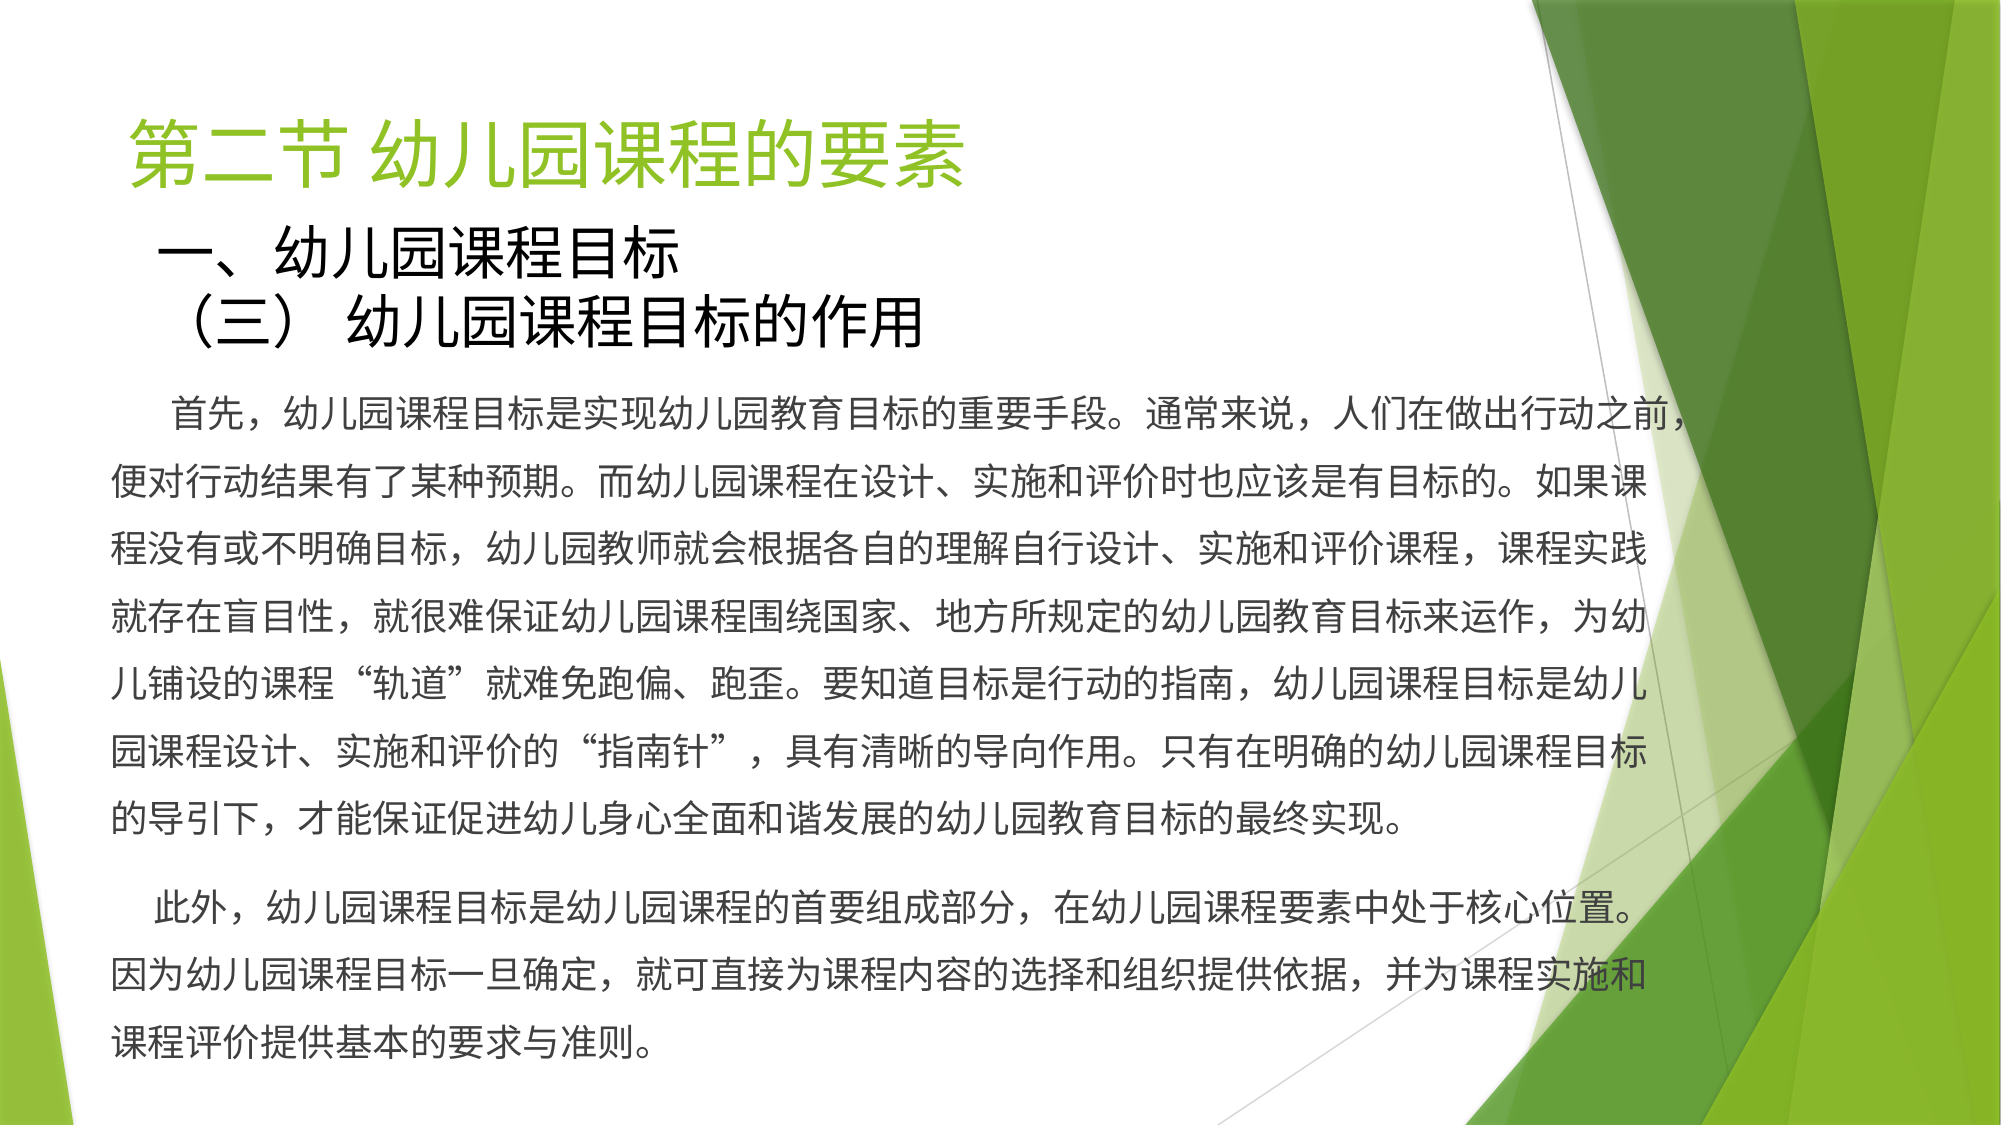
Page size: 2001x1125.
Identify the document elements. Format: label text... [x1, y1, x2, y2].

title 第二节 幼儿园课程的要素 [111, 99, 1522, 317]
text_box 一、幼儿园课程目标 （三） 幼儿园课程目标的作用 [141, 208, 1451, 360]
list 首先，幼儿园课程目标是实现幼儿园教育目标的重要手段。通常来说，人们在做出行动之前，便对行动结果有了某种预期。而幼儿园课程在设计、实施和评价时也应该是有目标的。如果课程没有或不明确目标，幼儿园教师就会根据各自的理解自行设计、实施和评价课程，课程实践就存在盲目性，就很难保证幼儿园课程围绕国家、地方所规定的幼儿园教育目标来运作，为幼儿铺设的课程“轨道”就难免跑偏、跑歪。要知道目标是行动的指南，幼儿园课程目标是幼儿园课程设计、实施和评价的“指南针”，具有清晰的导向作用。只有在明确的幼儿园课程目标的导引下，才能保证促进幼儿身心全面和谐发展的幼儿园教育目标的最终实现。 此外，幼儿园课程目标是幼儿园课程的首要组成部分，在幼儿园课程要素中处于核心位置。因为幼儿园课程目标一旦确定，就可直接为课程内容的选择和组织提供依据，并为课程实施和课程评价提供基本的要求与准则。 [95, 360, 1695, 1094]
